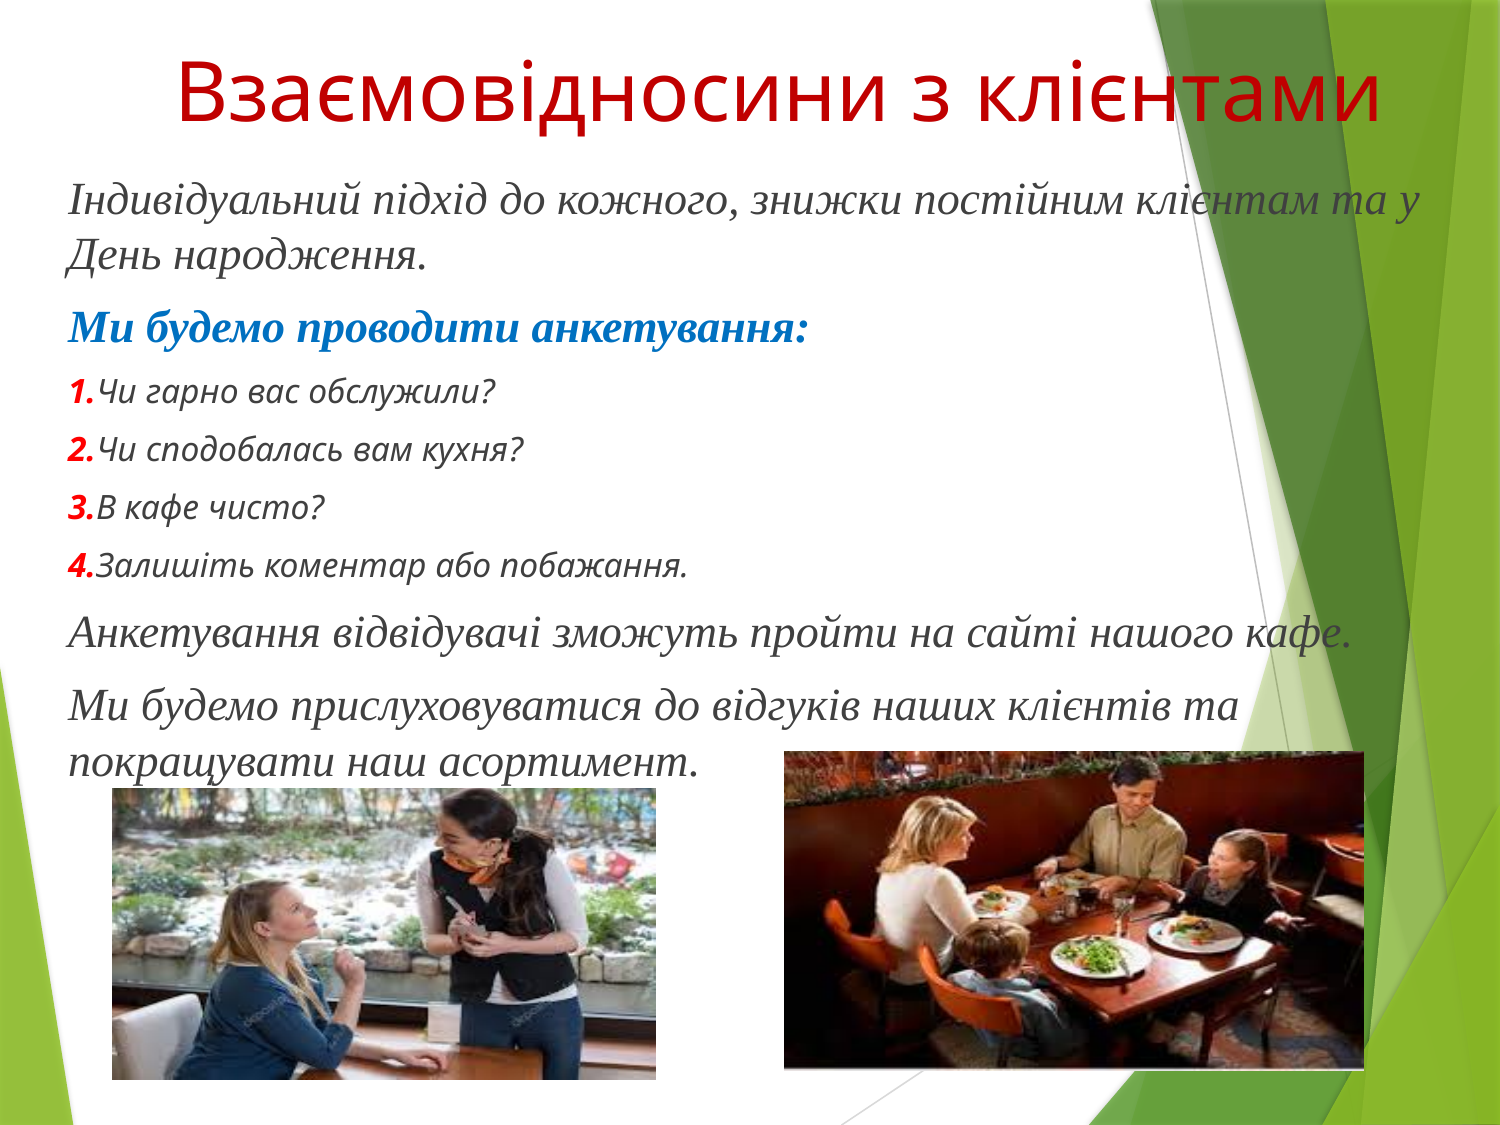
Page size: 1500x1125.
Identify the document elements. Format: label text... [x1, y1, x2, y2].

list Індивідуальний підхід до кожного, знижки постійним клієнтам та у День народження. Ми будемо проводити анкетування: 1.Чи гарно вас обслужили? 2.Чи сподобалась вам кухня? 3.В кафе чисто? 4.Залишіть коментар або побажання. Анкетування відвідувачі зможуть пройти на сайті нашого кафе. Ми будемо прислуховуватися до відгуків наших клієнтів та покращувати наш асортимент. [53, 160, 1447, 798]
picture [784, 750, 1365, 1071]
picture [111, 787, 656, 1081]
title Взаємовідносини з клієнтами [159, 30, 1400, 160]
